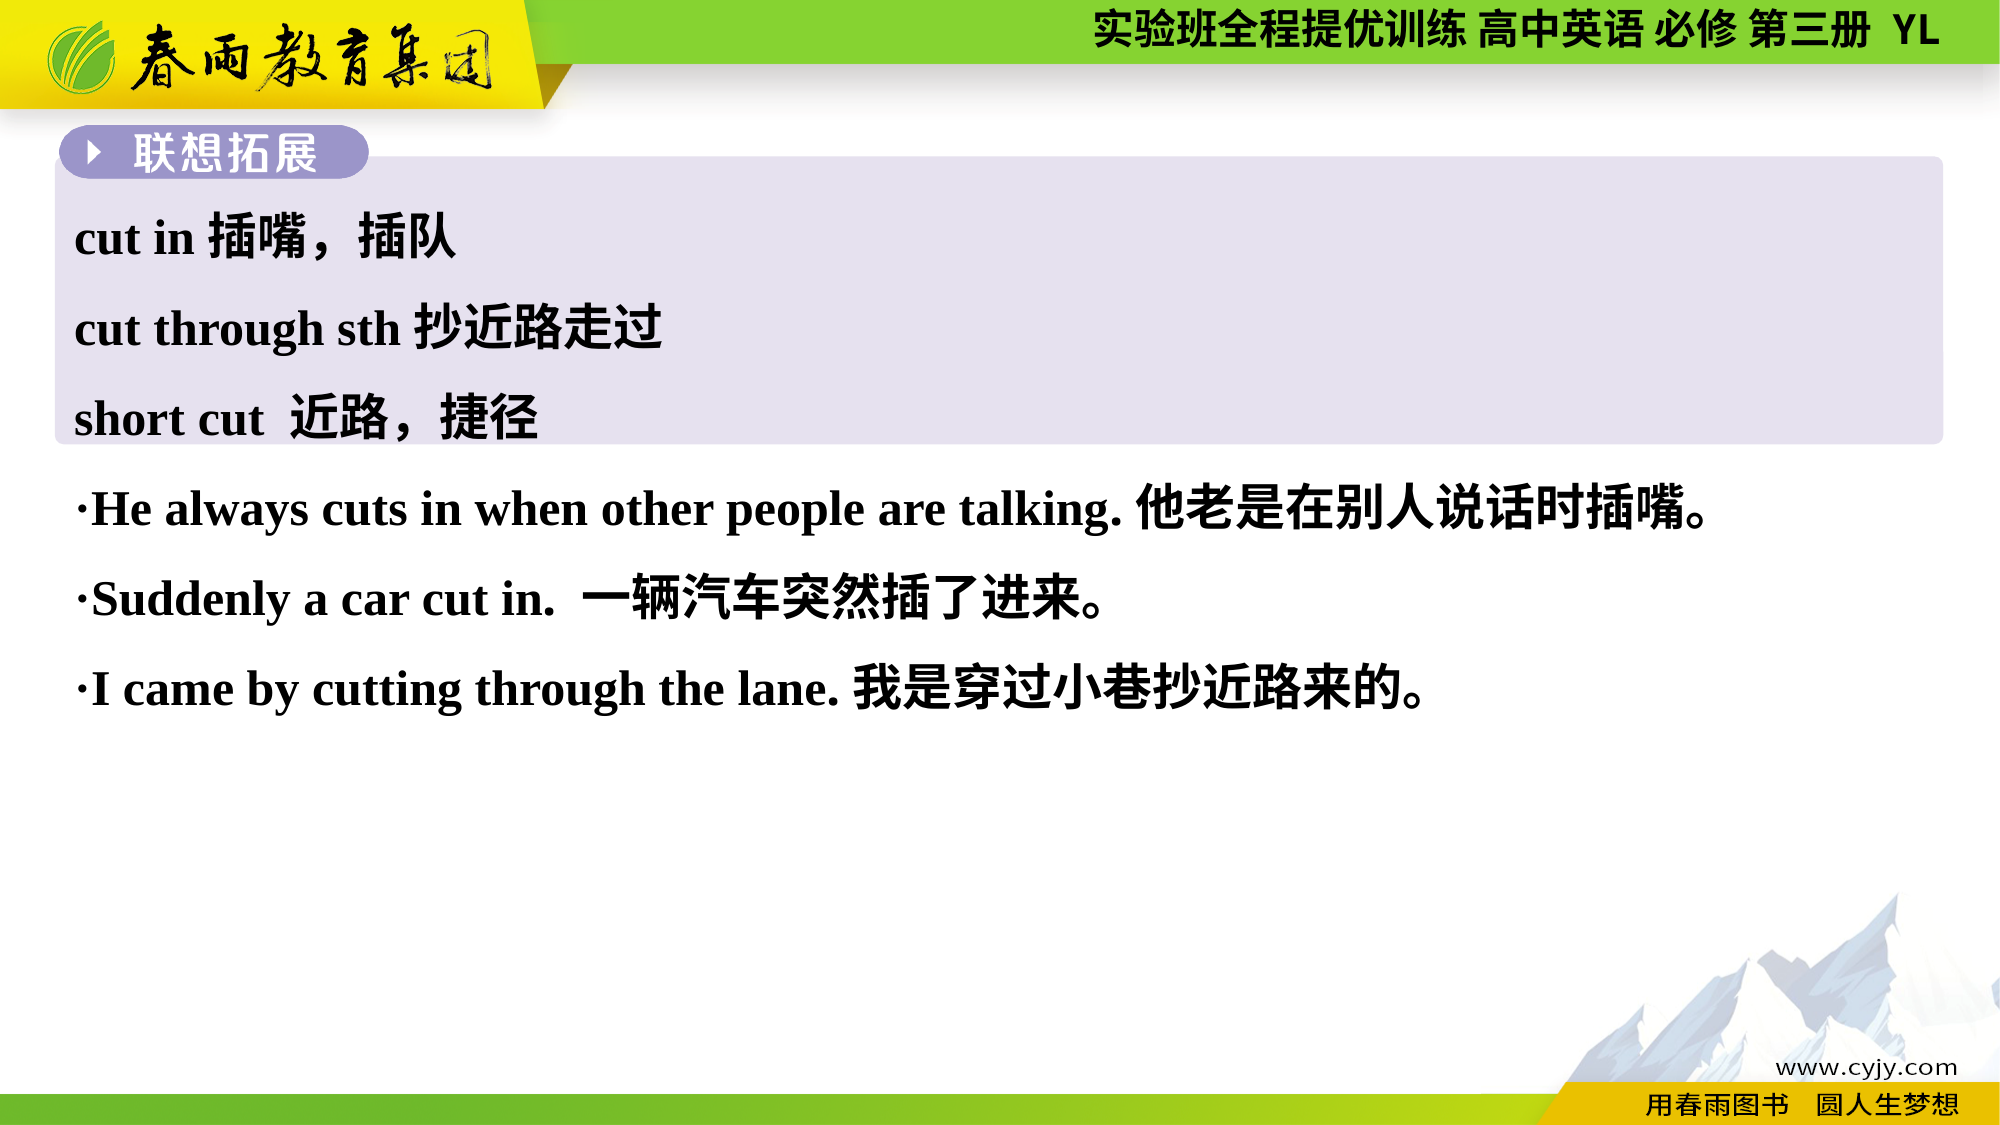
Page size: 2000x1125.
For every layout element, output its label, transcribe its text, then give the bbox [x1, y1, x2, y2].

list cut in插嘴，插队 cut through sth抄近路走过 short cut 近路，捷径 ·He always cuts in when other people are talking.他老是在别人说话时插嘴。 ·Suddenly a car cut in. 一辆汽车突然插了进来。 ·I came by cutting through the lane.我是穿过小巷抄近路来的。 [59, 167, 1944, 728]
text_box [372, 156, 1944, 167]
text_box [54, 185, 59, 443]
picture [0, 0, 2000, 1125]
